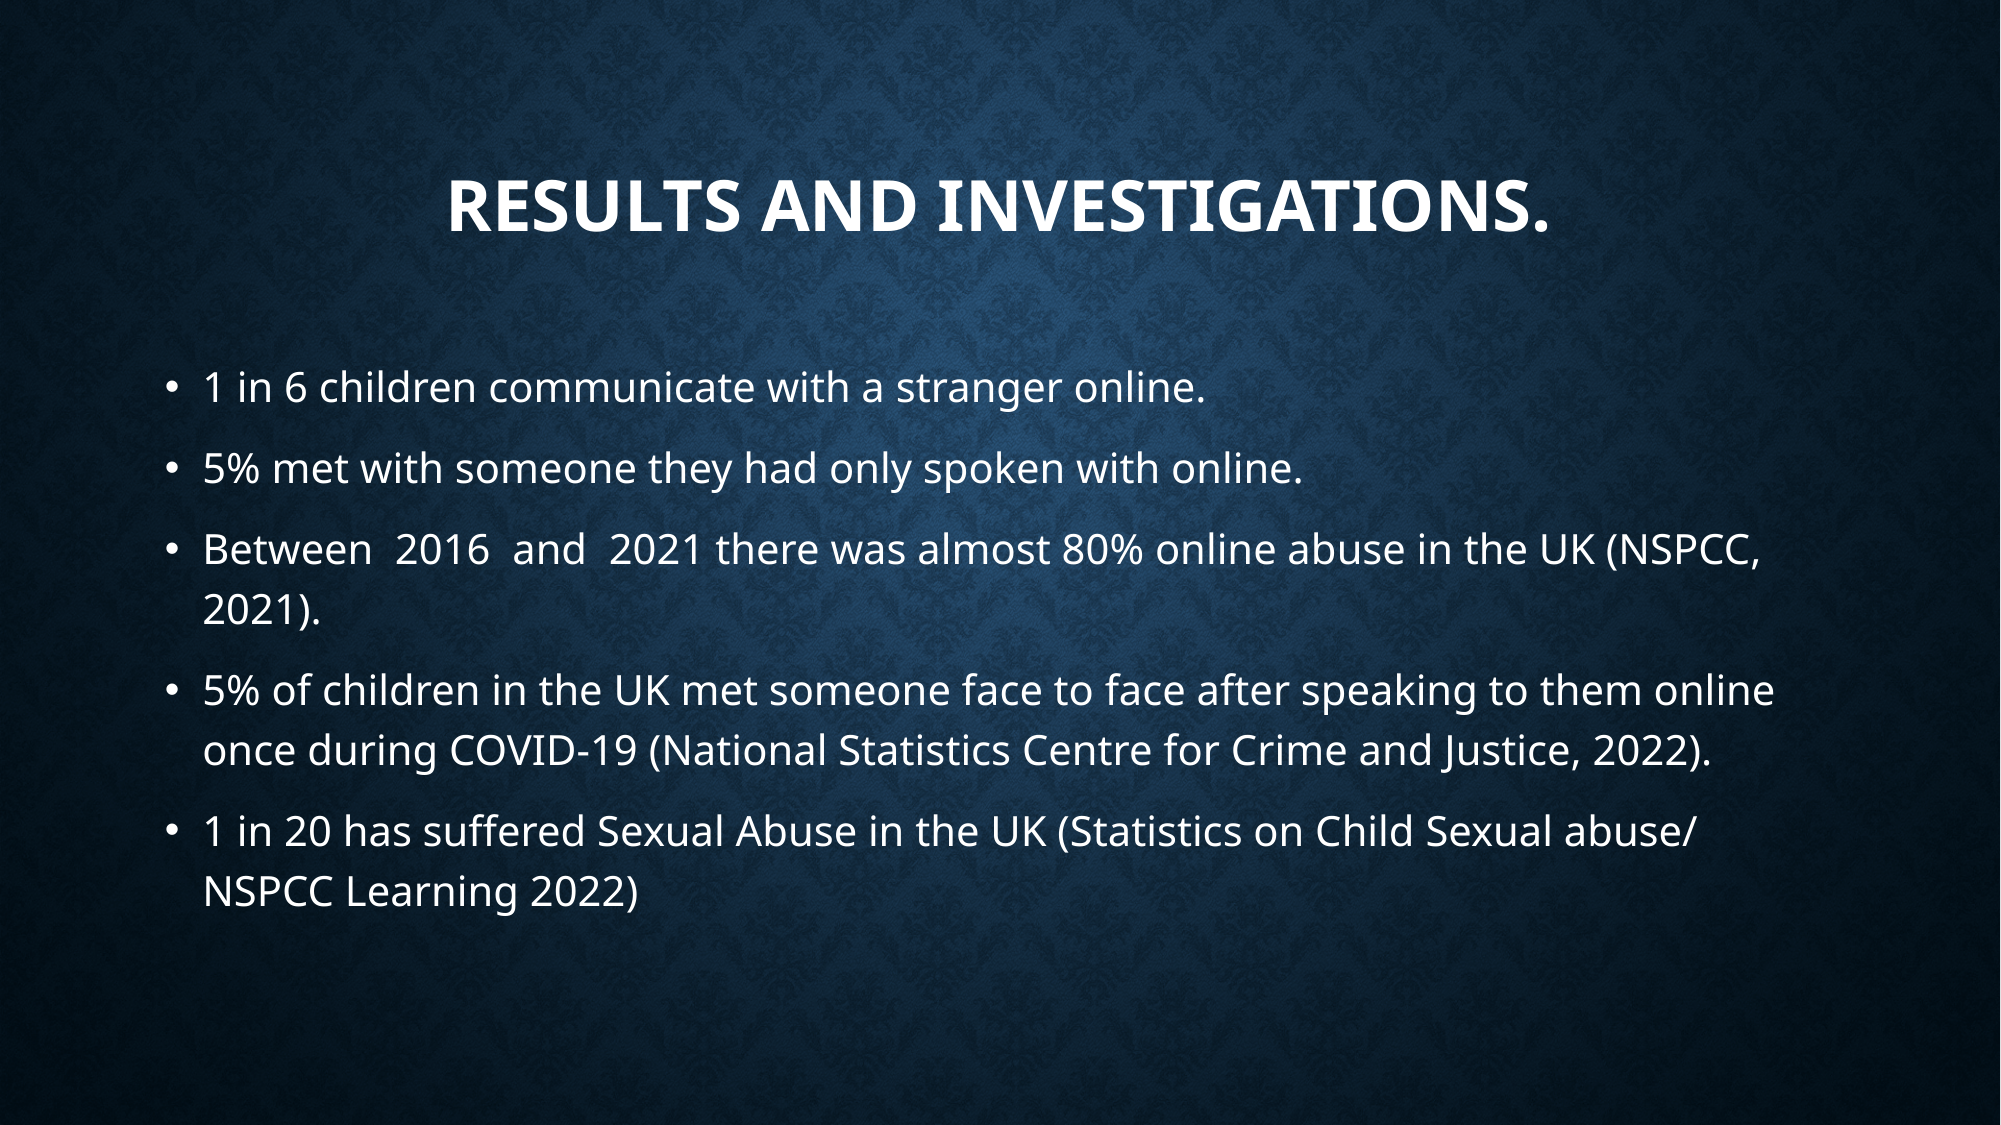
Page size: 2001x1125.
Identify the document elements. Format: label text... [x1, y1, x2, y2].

list 1 in 6 children communicate with a stranger online. 5% met with someone they had only spoken with online. Between 2016 and 2021 there was almost 80% online abuse in the UK (NSPCC, 2021). 5% of children in the UK met someone face to face after speaking to them online once during COVID-19 (National Statistics Centre for Crime and Justice, 2022). 1 in 20 has suffered Sexual Abuse in the UK (Statistics on Child Sexual abuse/ NSPCC Learning 2022) [149, 343, 1849, 950]
title Results and investigations. [149, 99, 1849, 318]
